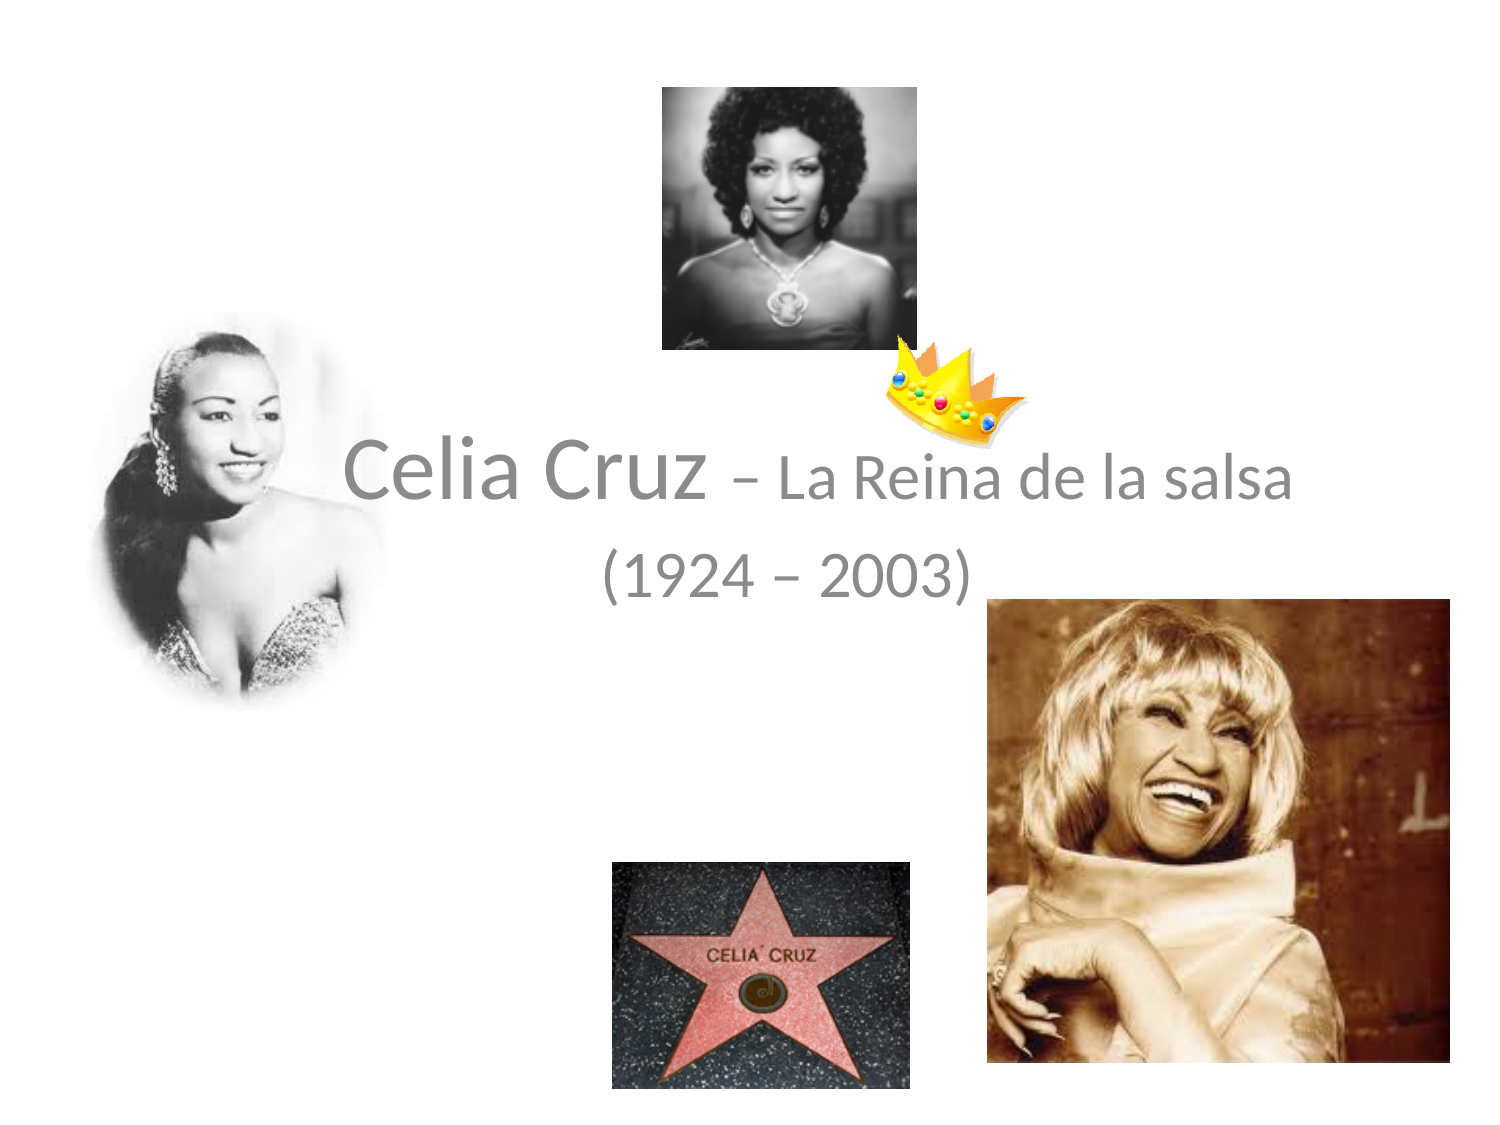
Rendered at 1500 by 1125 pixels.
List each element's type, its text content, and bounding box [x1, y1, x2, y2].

picture [612, 862, 910, 1090]
subtitle Celia Cruz – La Reina de la salsa (1924 – 2003) [399, 399, 1338, 688]
picture [662, 87, 1048, 498]
picture [987, 599, 1451, 1063]
picture [87, 312, 396, 712]
